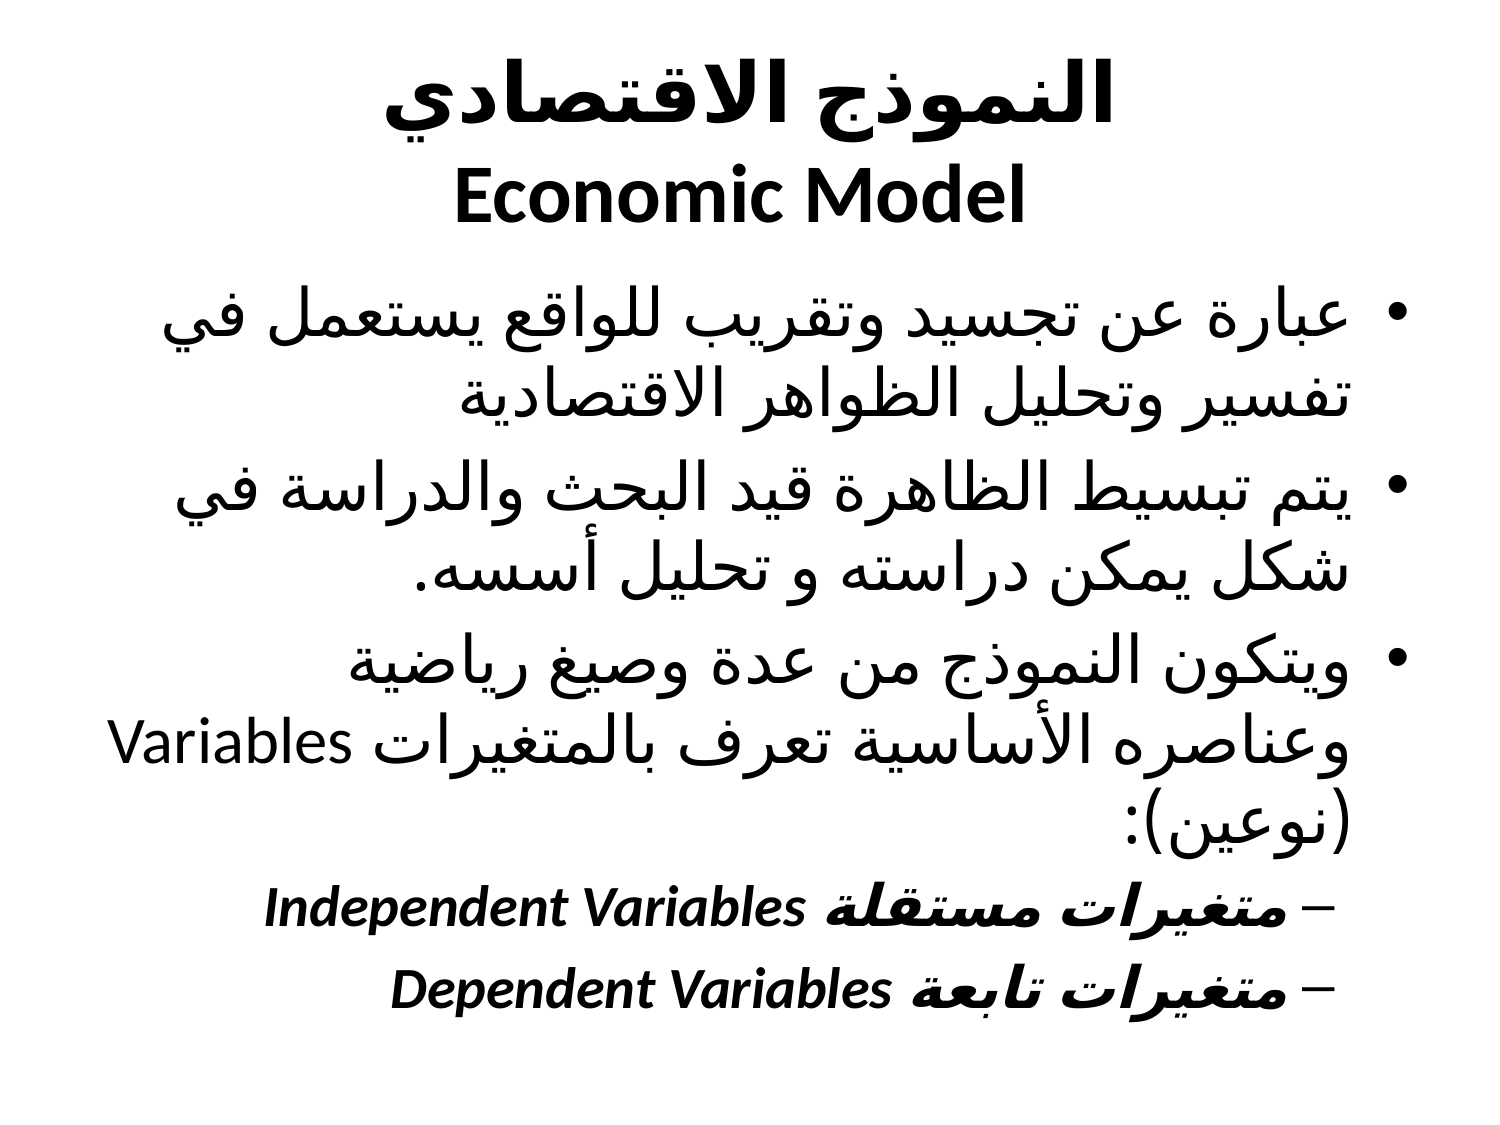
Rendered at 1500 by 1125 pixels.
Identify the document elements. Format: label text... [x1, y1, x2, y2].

list عبارة عن تجسيد وتقريب للواقع يستعمل في تفسير وتحليل الظواهر الاقتصادية يتم تبسيط الظاهرة قيد البحث والدراسة في شكل يمكن دراسته و تحليل أسسه. ويتكون النموذج من عدة وصيغ رياضية وعناصره الأساسية تعرف بالمتغيرات Variables (نوعين): متغيرات مستقلة Independent Variables متغيرات تابعة Dependent Variables [75, 262, 1425, 1005]
title النموذج الاقتصادي Economic Model [75, 45, 1425, 233]
